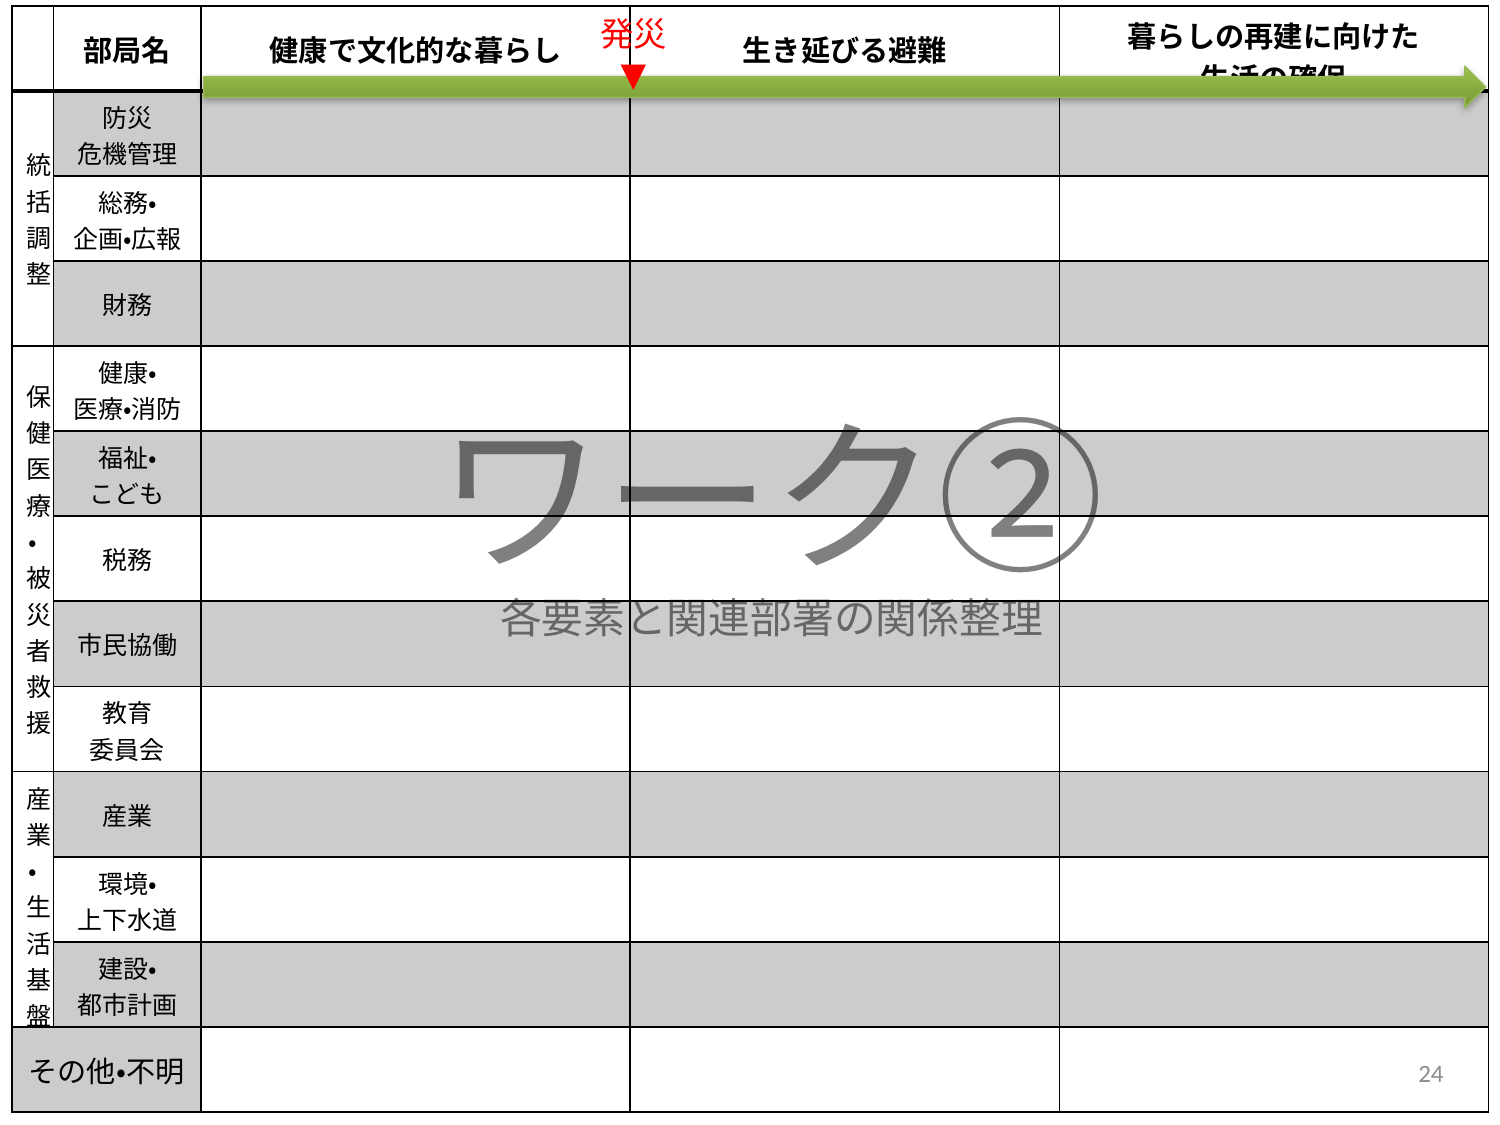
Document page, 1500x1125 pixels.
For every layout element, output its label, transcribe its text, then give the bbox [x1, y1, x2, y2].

slide_number 24 [1108, 1042, 1459, 1103]
text_box [203, 75, 585, 99]
table_cell [202, 943, 629, 1026]
table_cell [1060, 602, 1488, 686]
table_cell [202, 687, 629, 771]
table_cell [1060, 517, 1488, 600]
text_box [682, 65, 1487, 109]
table_cell [631, 943, 1059, 1026]
table_cell [631, 177, 1059, 260]
table_cell [631, 347, 1059, 430]
table_cell [631, 432, 1059, 515]
table_cell [631, 1028, 1059, 1111]
table_cell 税務 [54, 517, 200, 600]
table_cell [202, 432, 629, 515]
table_cell [202, 517, 629, 600]
table_cell 統括調整 [13, 93, 53, 345]
table_cell [1060, 432, 1488, 515]
table_cell [1060, 262, 1488, 345]
table_cell [1060, 772, 1488, 856]
table_cell [1060, 95, 1488, 175]
table_cell 防災 危機管理 [54, 93, 200, 175]
table_cell 財務 [54, 262, 200, 345]
table_header 健康で文化的な暮らし [202, 7, 585, 76]
table_cell [1060, 943, 1488, 1026]
table_cell [202, 262, 629, 345]
table_cell その他・不明 [13, 1028, 200, 1111]
table_cell [1060, 347, 1488, 430]
table_cell [631, 858, 1059, 941]
table_cell [631, 105, 1059, 175]
table_cell 環境・ 上下水道 [54, 858, 200, 941]
table_cell [1060, 177, 1488, 260]
table_cell 教育 委員会 [54, 687, 200, 771]
table_cell [631, 262, 1059, 345]
text_box 発災 ▼ [585, 5, 682, 101]
table_cell 健康・ 医療・消防 [54, 347, 200, 430]
table_header [13, 7, 53, 89]
table_cell [1060, 1028, 1488, 1111]
table_cell [202, 772, 629, 856]
table_cell 総務・ 企画・広報 [54, 177, 200, 260]
table_header 部局名 [54, 7, 200, 89]
table_cell [202, 104, 629, 175]
table_cell 福祉・ こども [54, 432, 200, 515]
table_cell [1060, 858, 1488, 941]
table_cell 市民協働 [54, 602, 200, 686]
table_cell [631, 772, 1059, 856]
table_cell [202, 177, 629, 260]
table_cell [631, 687, 1059, 771]
table_cell [631, 517, 1059, 600]
table_cell 保健医療・被災者救援 [13, 347, 53, 771]
table_cell [202, 858, 629, 941]
table_cell [202, 347, 629, 430]
table_cell [631, 602, 1059, 686]
table_cell [202, 602, 629, 686]
table_cell [1060, 687, 1488, 771]
table_header 生き延びる避難 [682, 7, 1059, 74]
table_header 暮らしの再建に向けた 生活の確保 [1060, 7, 1488, 85]
table_cell 建設・ 都市計画 [54, 943, 200, 1026]
table_cell [202, 1028, 629, 1111]
table_cell 産業・生活基盤 [13, 772, 53, 1026]
table_cell 産業 [54, 772, 200, 856]
